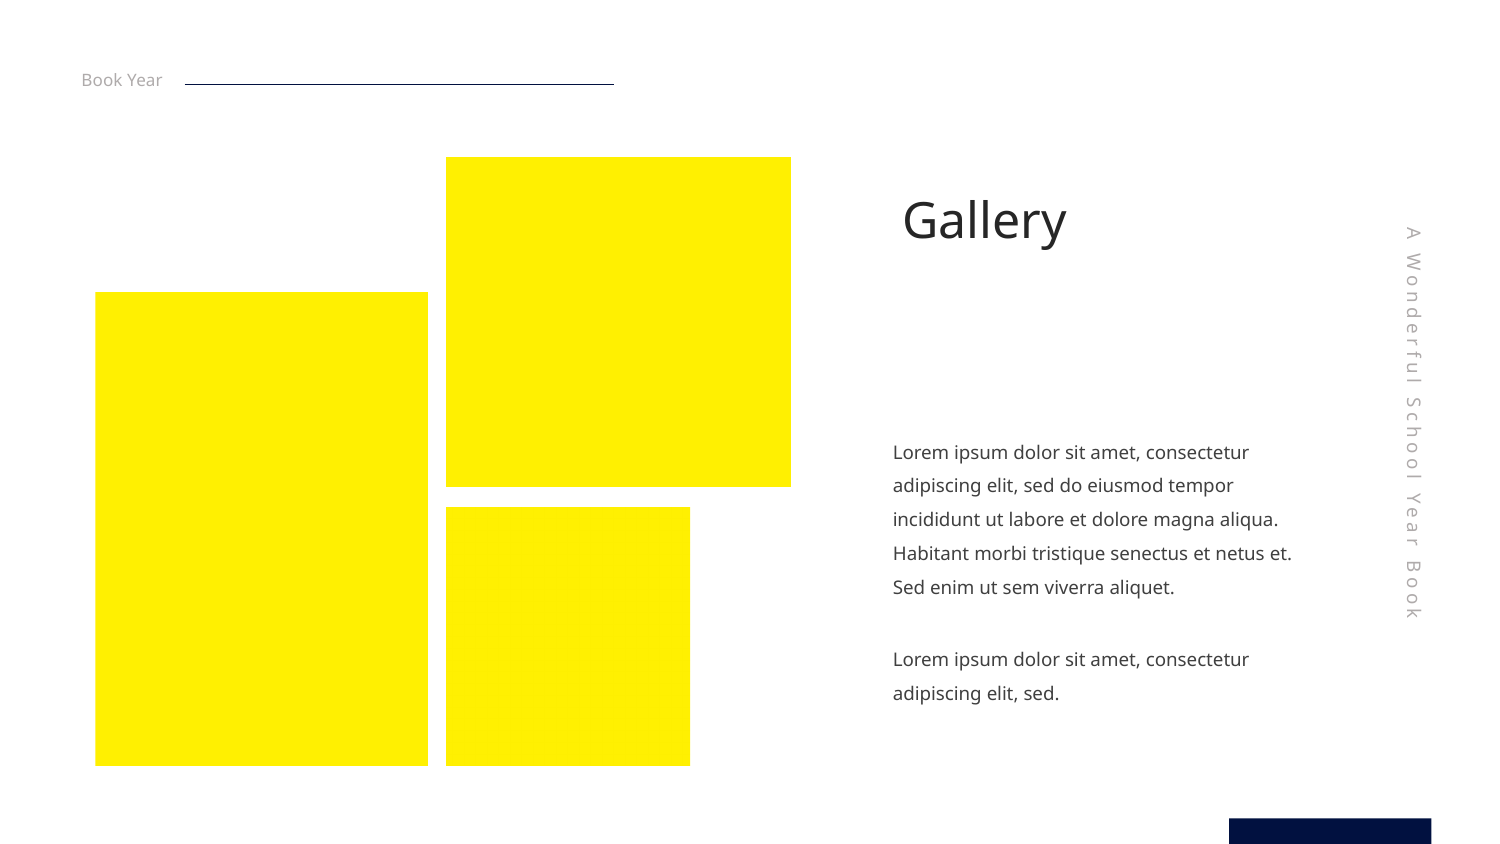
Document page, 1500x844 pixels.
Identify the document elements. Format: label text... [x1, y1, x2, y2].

text_box A Wonderful School Year Book [1396, 212, 1434, 634]
picture [446, 157, 791, 487]
picture [446, 507, 691, 766]
text_box Lorem ipsum dolor sit amet, consectetur adipiscing elit, sed. [878, 629, 1310, 712]
picture [95, 292, 428, 766]
text_box Lorem ipsum dolor sit amet, consectetur adipiscing elit, sed do eiusmod tempor incididunt ut labore et dolore magna aliqua. Habitant morbi tristique senectus et netus et. Sed enim ut sem viverra aliquet. [878, 421, 1310, 606]
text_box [63, 61, 614, 98]
text_box [1228, 817, 1432, 844]
text_box Gallery [887, 180, 1083, 256]
